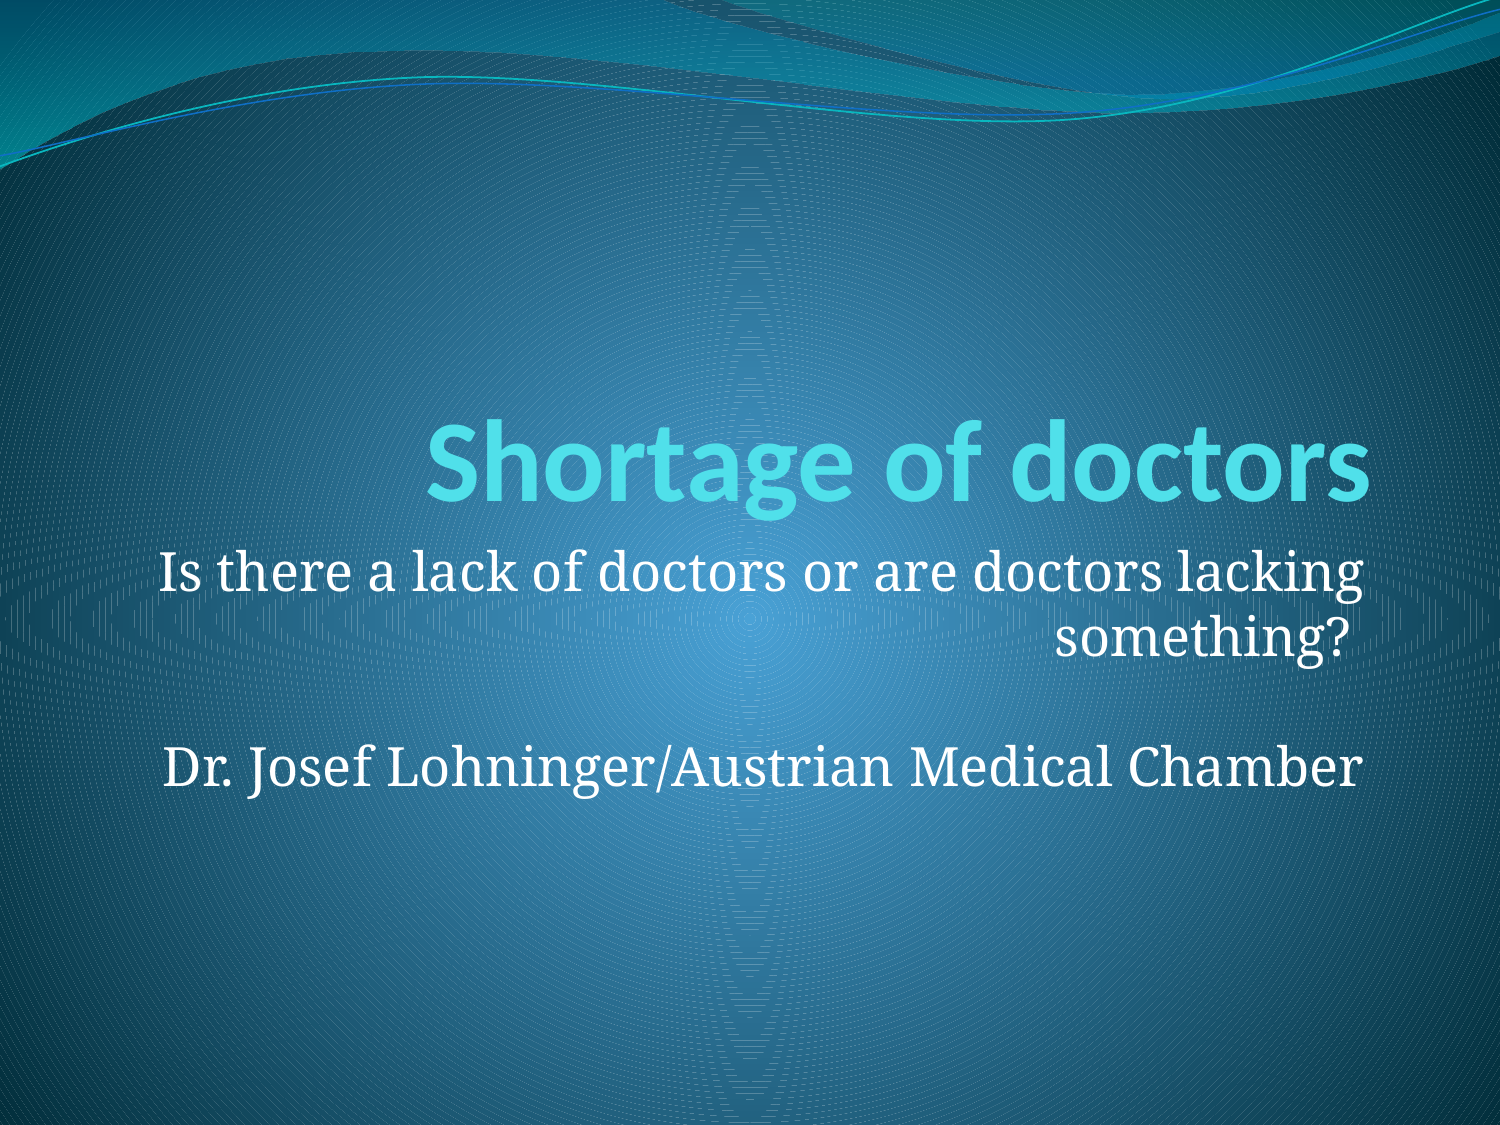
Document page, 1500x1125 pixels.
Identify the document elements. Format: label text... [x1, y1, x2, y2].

subtitle Is there a lack of doctors or are doctors lacking something? Dr. Josef Lohninger/Austrian Medical Chamber [87, 529, 1376, 818]
title Shortage of doctors [87, 224, 1376, 525]
